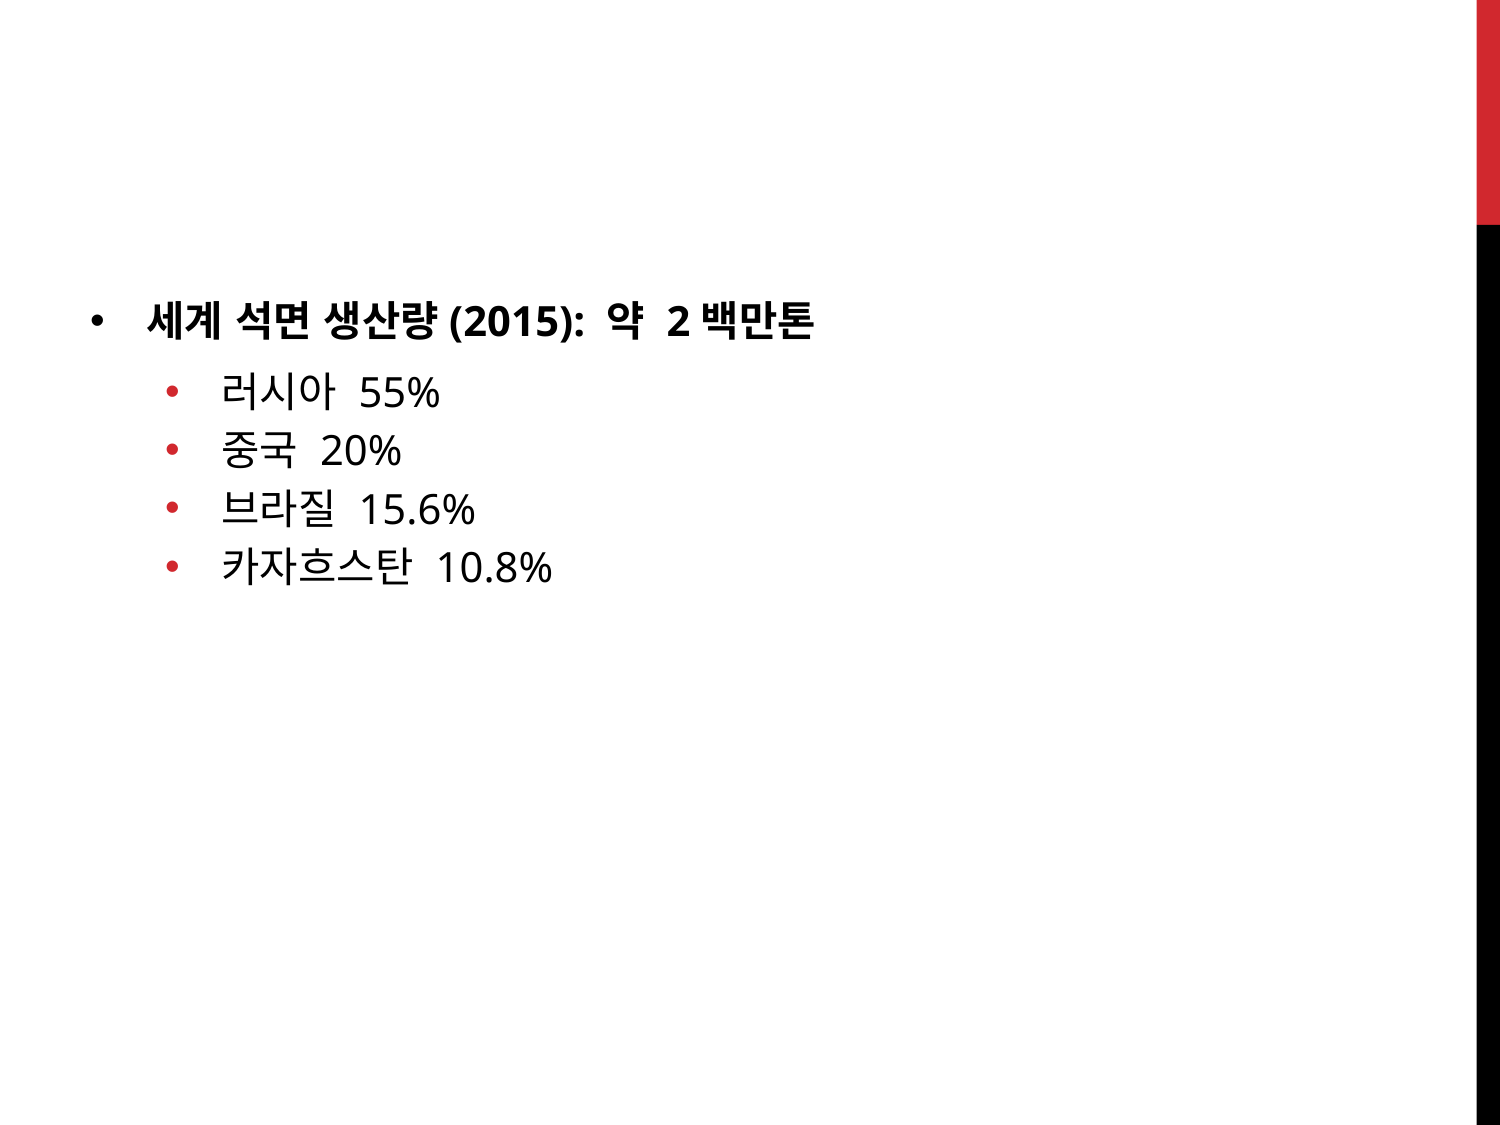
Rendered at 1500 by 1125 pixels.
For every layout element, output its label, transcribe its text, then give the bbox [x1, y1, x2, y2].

list 세계 석면 생산량(2015): 약 2백만톤 러시아 55% 중국 20% 브라질 15.6% 카자흐스탄 10.8% [75, 287, 1325, 1005]
